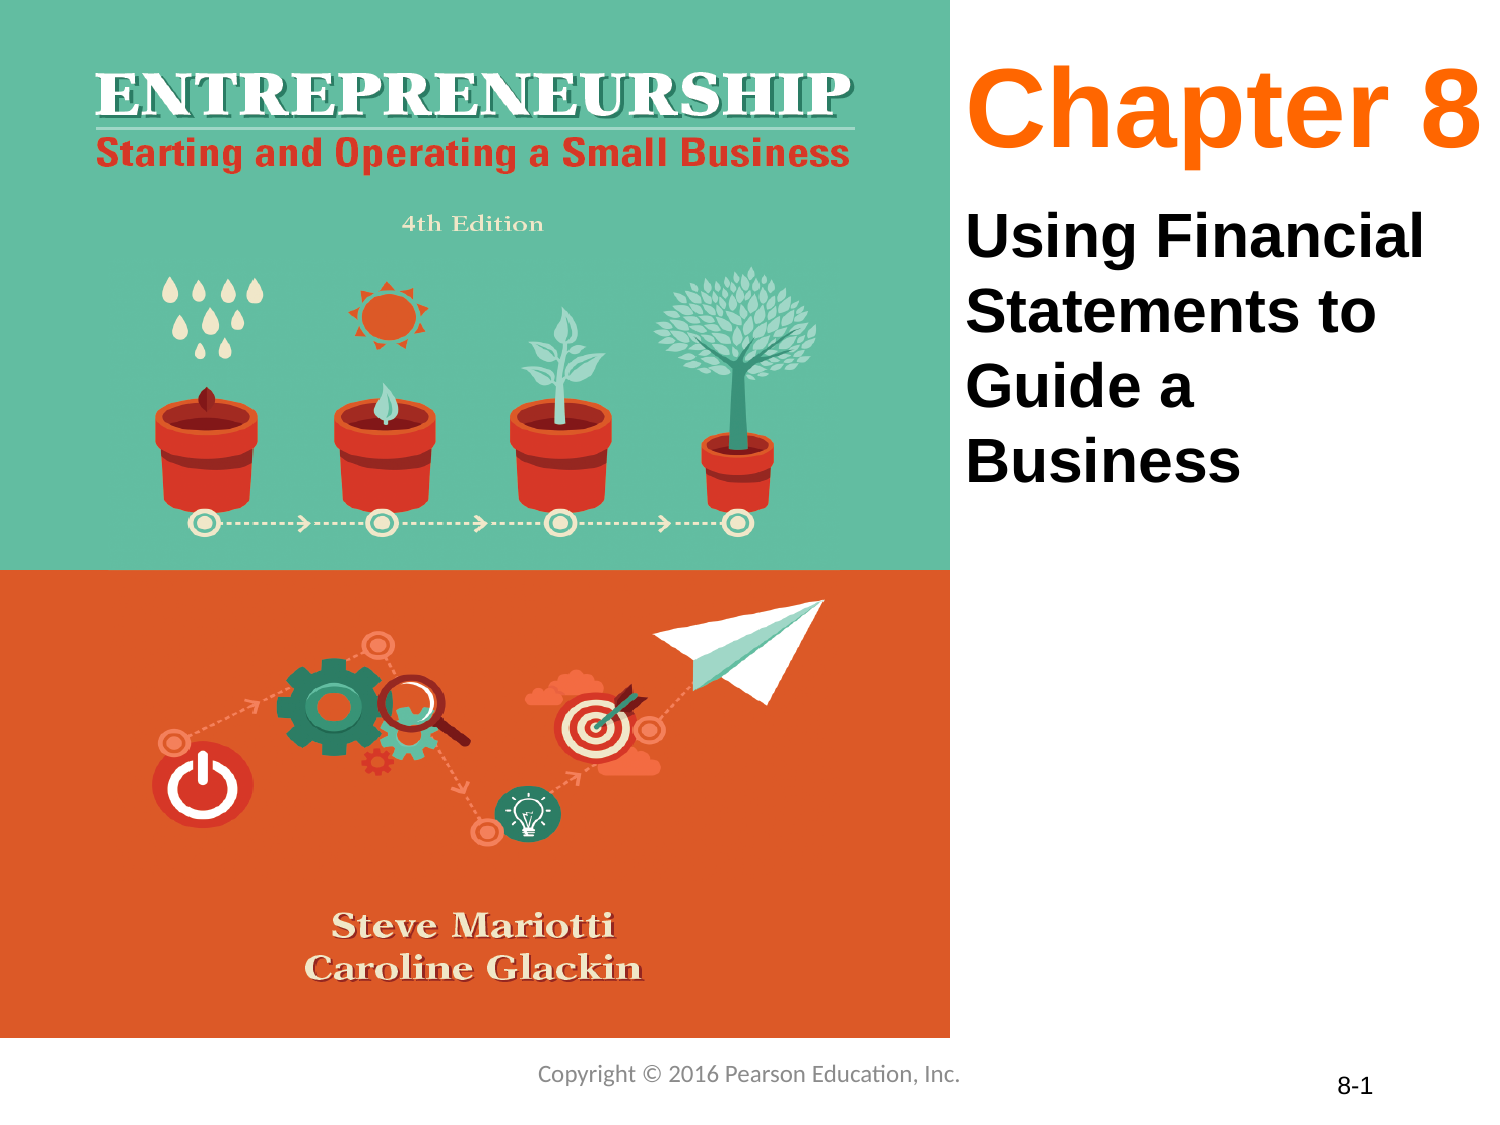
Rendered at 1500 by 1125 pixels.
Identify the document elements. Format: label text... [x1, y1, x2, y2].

picture [0, 0, 951, 1038]
footer Copyright © 2016 Pearson Education, Inc. [512, 1042, 988, 1103]
title Chapter 8 Using Financial Statements to Guide a Business [954, 27, 1500, 503]
